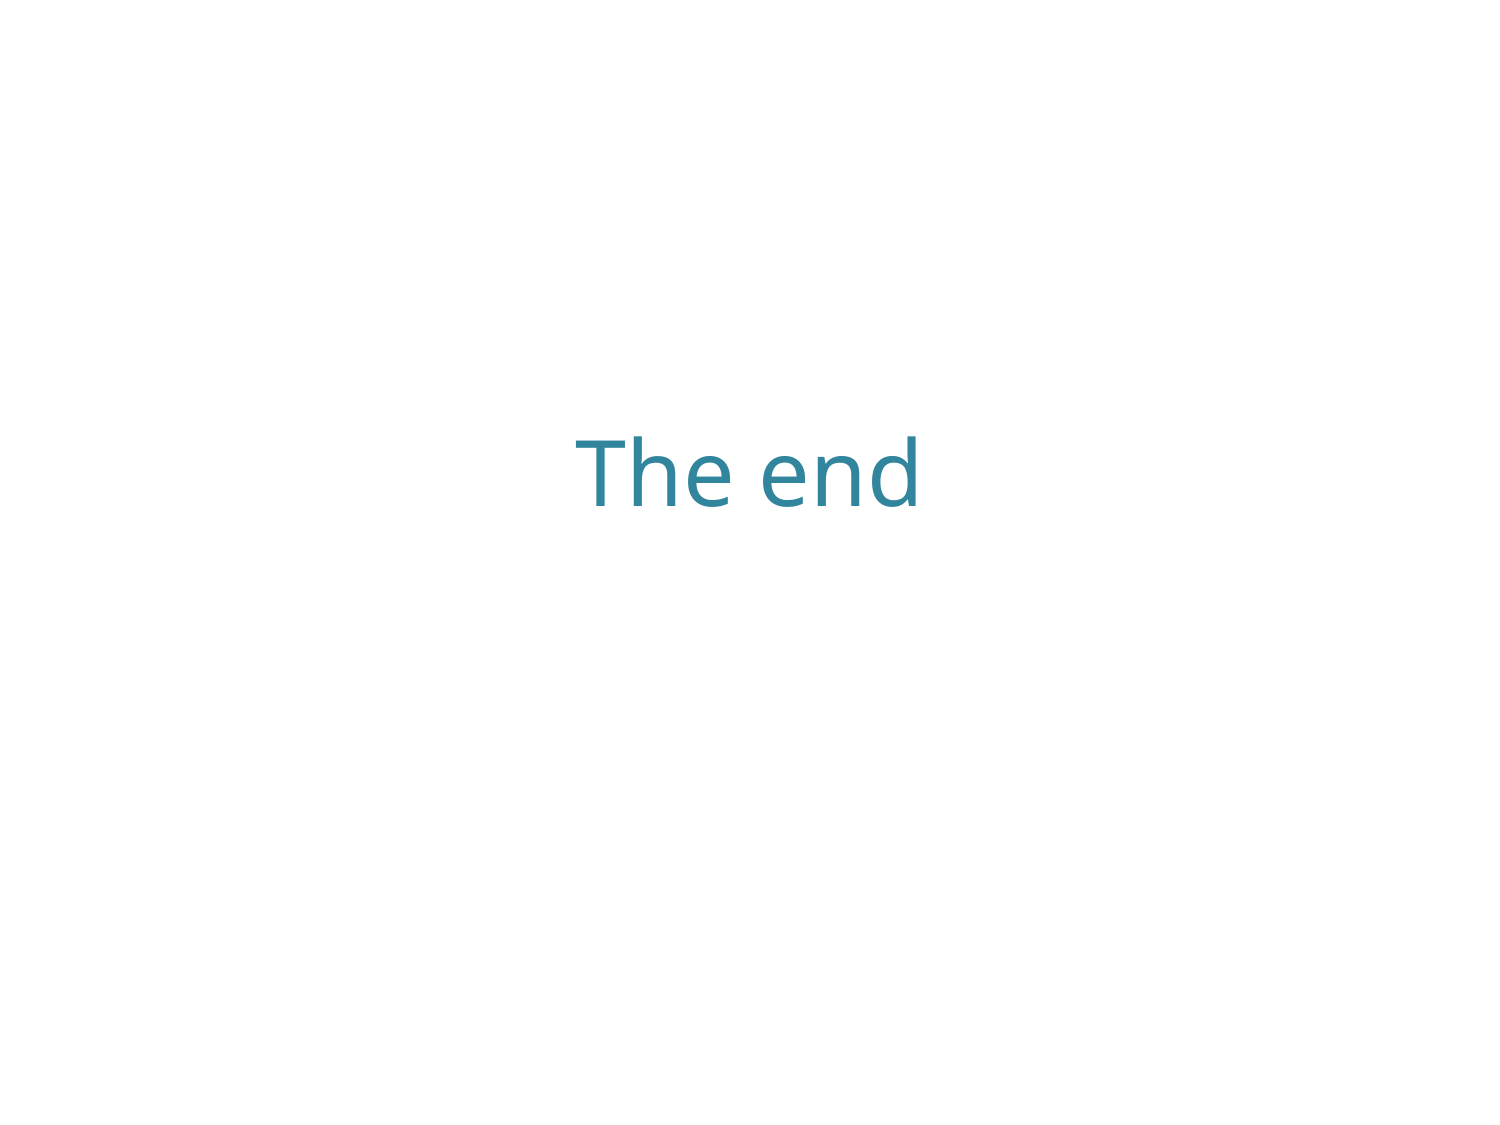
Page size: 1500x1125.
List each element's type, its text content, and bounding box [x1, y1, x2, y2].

title The end [112, 349, 1388, 591]
